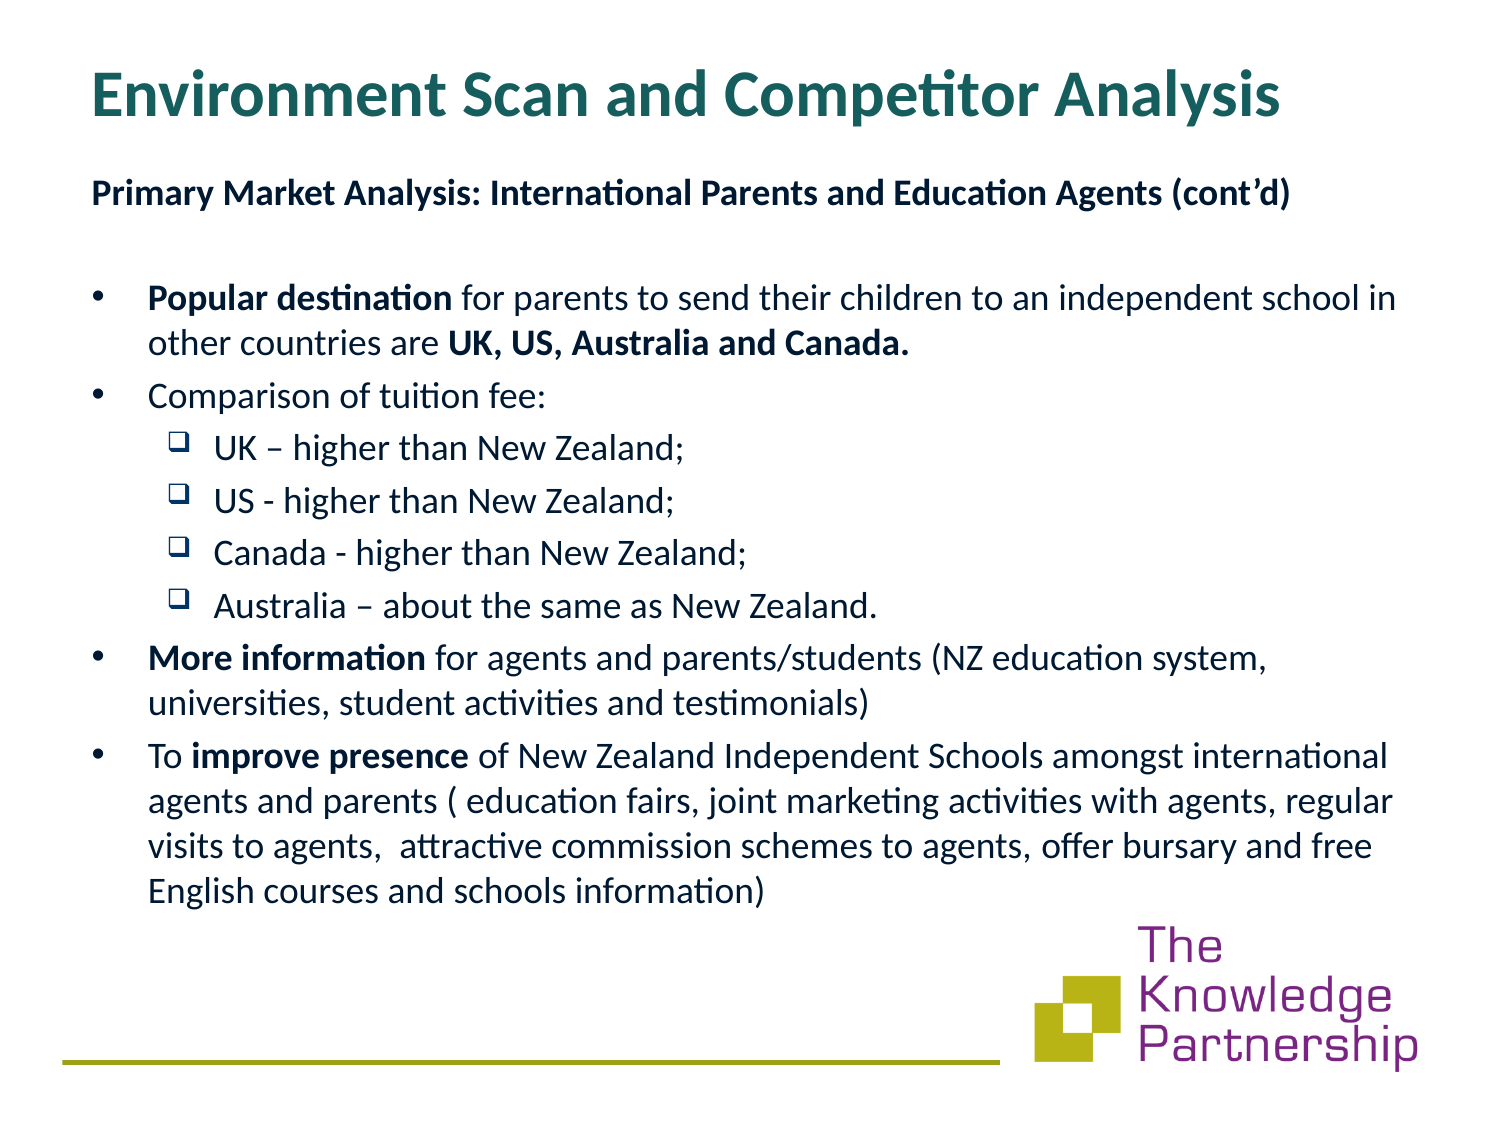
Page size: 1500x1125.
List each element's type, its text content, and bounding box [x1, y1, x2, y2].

text_box Environment Scan and Competitor Analysis [76, 42, 1388, 138]
picture [1025, 922, 1427, 1077]
list Primary Market Analysis: International Parents and Education Agents (cont’d) Popular destination for parents to send their children to an independent school in other countries are UK, US, Australia and Canada. Comparison of tuition fee: UK – higher than New Zealand; US - higher than New Zealand; Canada - higher than New Zealand; Australia – about the same as New Zealand. More information for agents and parents/students (NZ education system, universities, student activities and testimonials) To improve presence of New Zealand Independent Schools amongst international agents and parents ( education fairs, joint marketing activities with agents, regular visits to agents, attractive commission schemes to agents, offer bursary and free English courses and schools information) [76, 160, 1424, 953]
